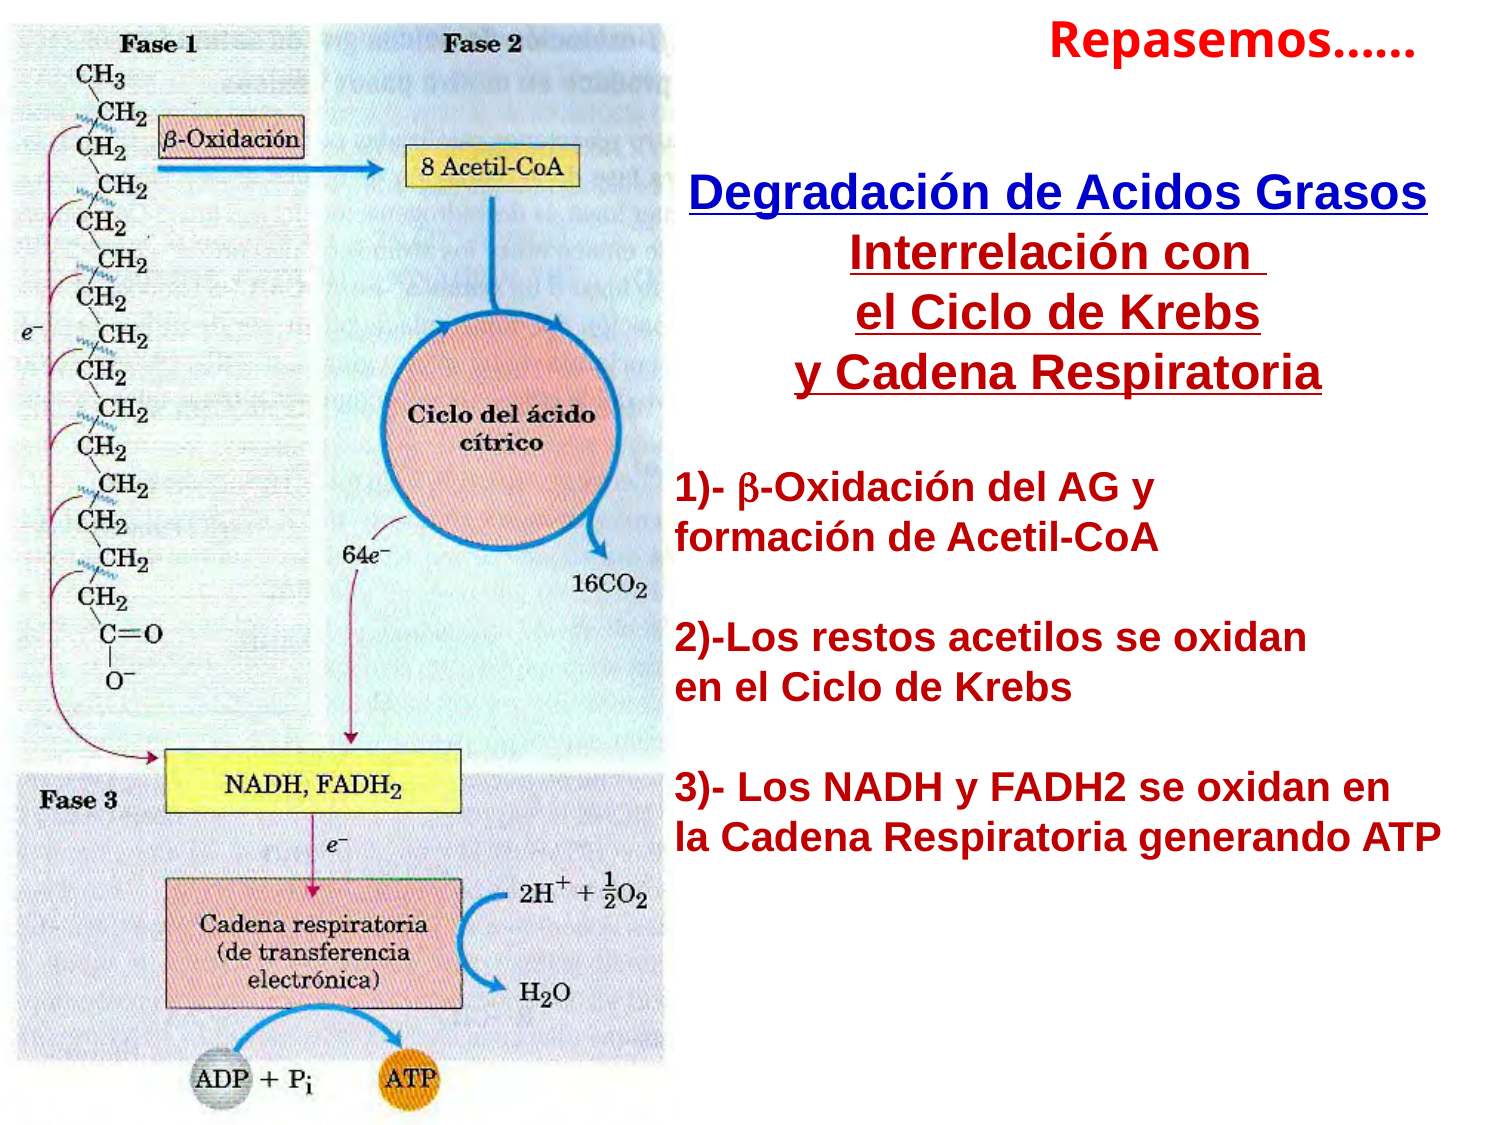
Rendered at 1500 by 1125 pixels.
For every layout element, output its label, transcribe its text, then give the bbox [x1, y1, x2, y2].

text_box Repasemos…… [1033, 0, 1433, 75]
text_box Degradación de Acidos Grasos Interrelación con el Ciclo de Krebs y Cadena Respiratoria 1)- b-Oxidación del AG y formación de Acetil-CoA 2)-Los restos acetilos se oxidan en el Ciclo de Krebs 3)- Los NADH y FADH2 se oxidan en la Cadena Respiratoria generando ATP [679, 152, 1458, 918]
picture [0, 23, 676, 1125]
